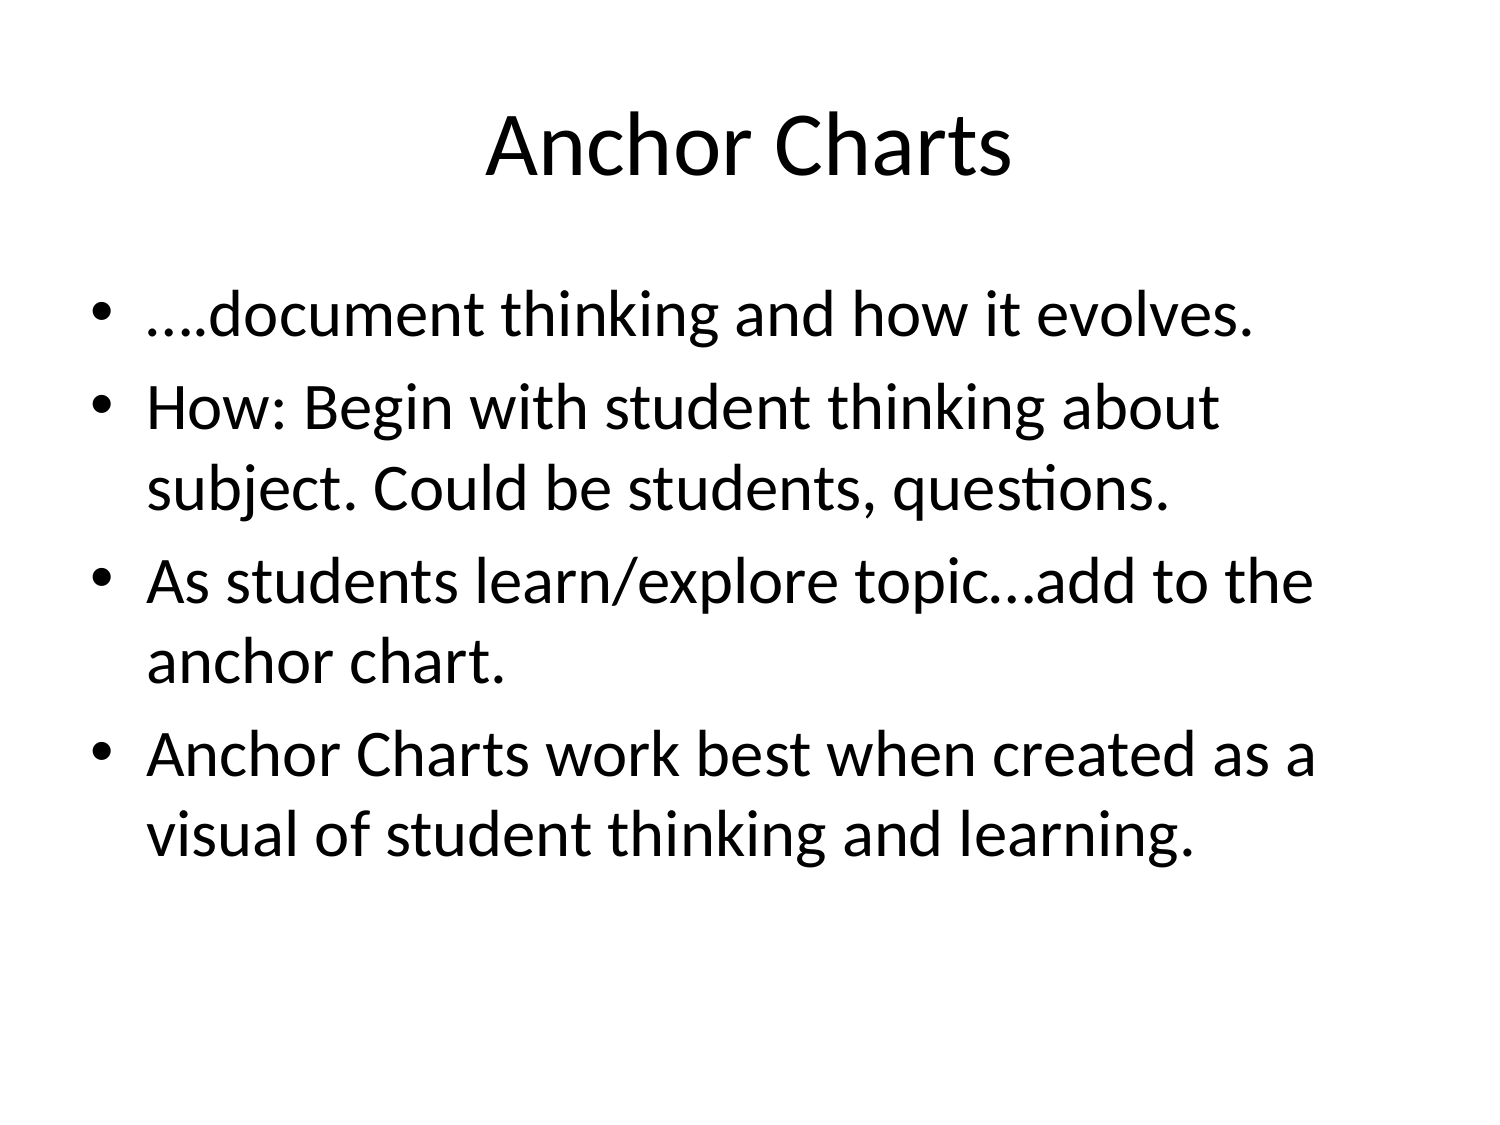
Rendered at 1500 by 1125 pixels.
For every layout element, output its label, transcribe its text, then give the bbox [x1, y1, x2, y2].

list ….document thinking and how it evolves. How: Begin with student thinking about subject. Could be students, questions. As students learn/explore topic…add to the anchor chart. Anchor Charts work best when created as a visual of student thinking and learning. [75, 262, 1425, 1005]
title Anchor Charts [75, 45, 1425, 233]
